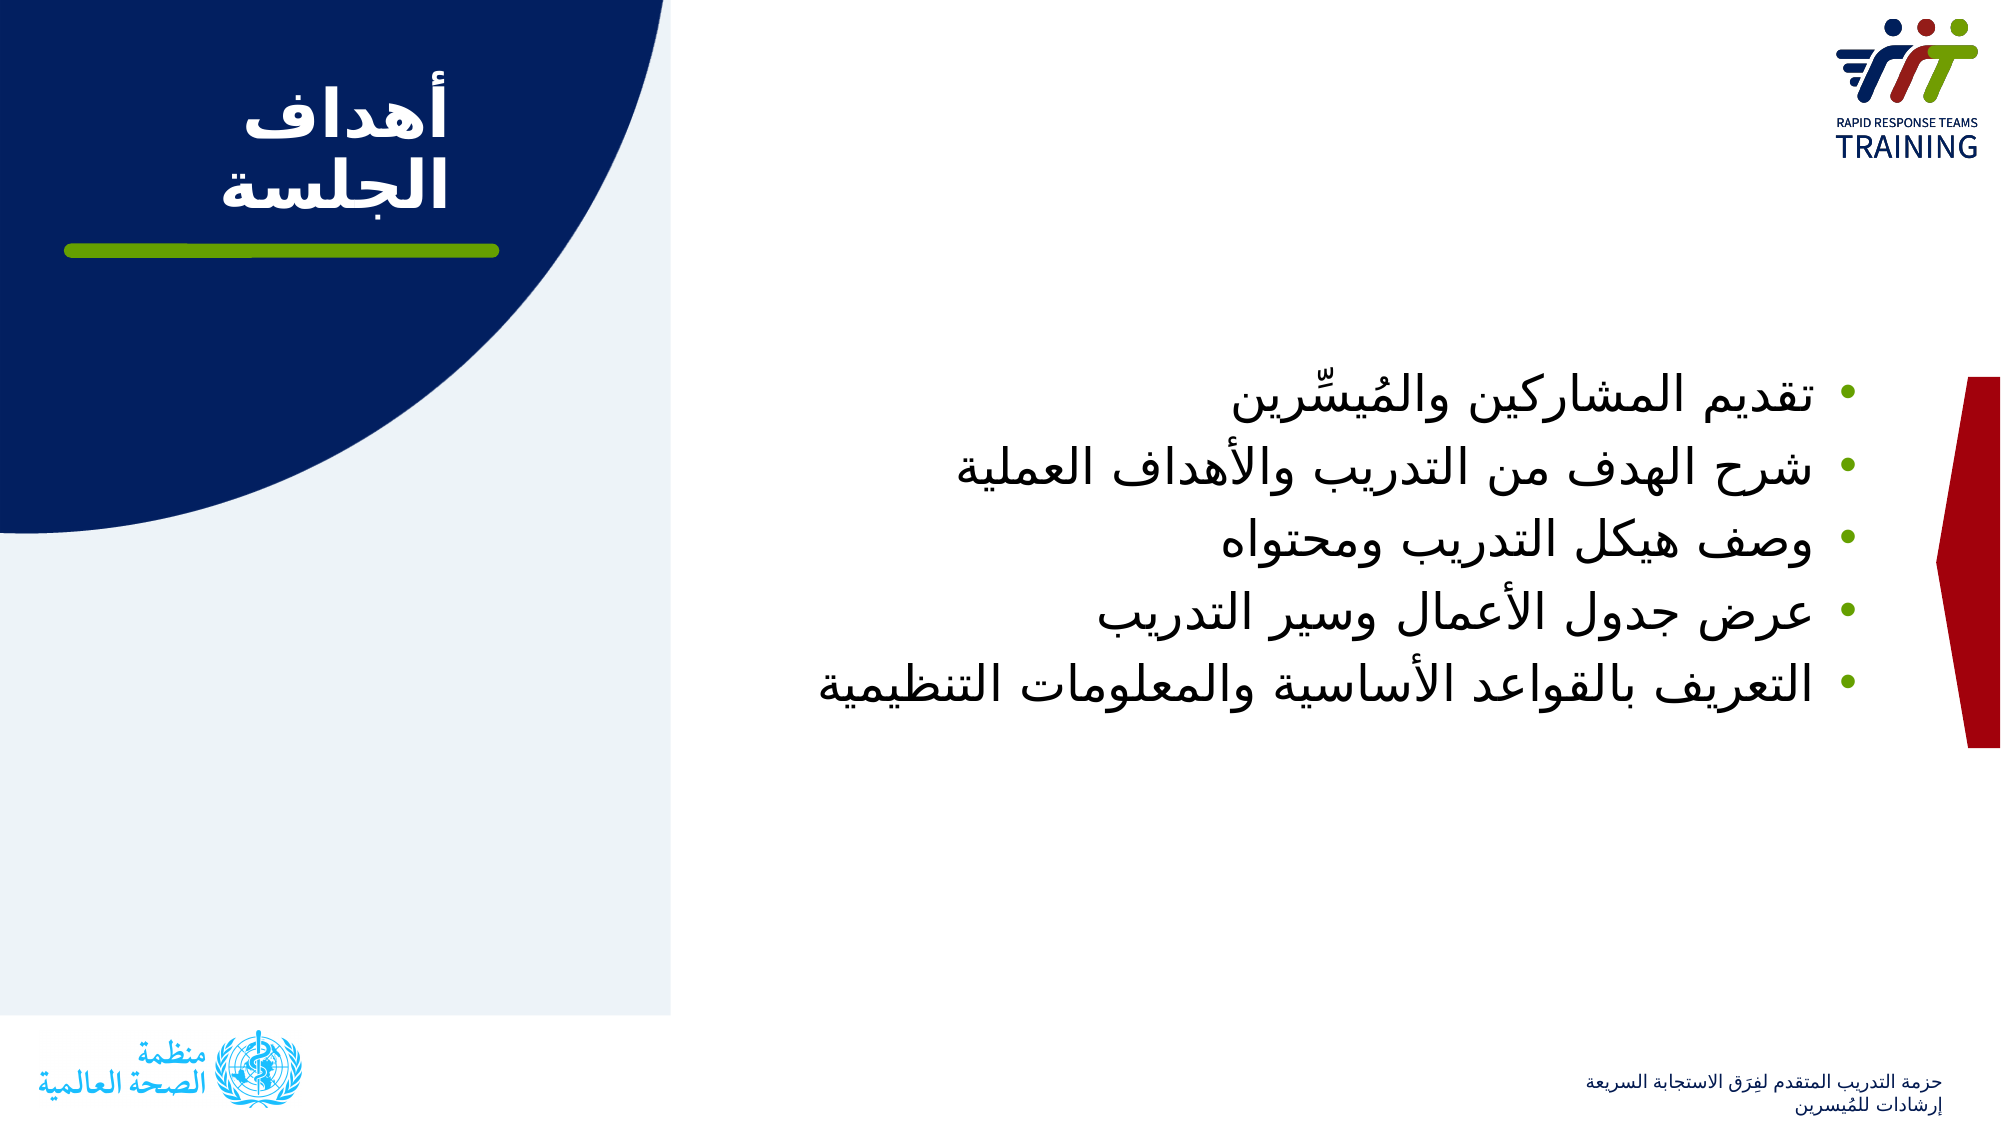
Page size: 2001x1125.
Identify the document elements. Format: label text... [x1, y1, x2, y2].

picture [39, 1030, 302, 1108]
title أهداف الجلسة [67, 72, 604, 231]
picture [0, 0, 670, 538]
picture [1835, 19, 1978, 167]
text_box تقديم المشاركين والمُيسِّرين شرح الهدف من التدريب والأهداف العملية وصف هيكل التدريب ومحتواه عرض جدول الأعمال وسير التدريب التعريف بالقواعد الأساسية والمعلومات التنظيمية [708, 354, 1865, 720]
